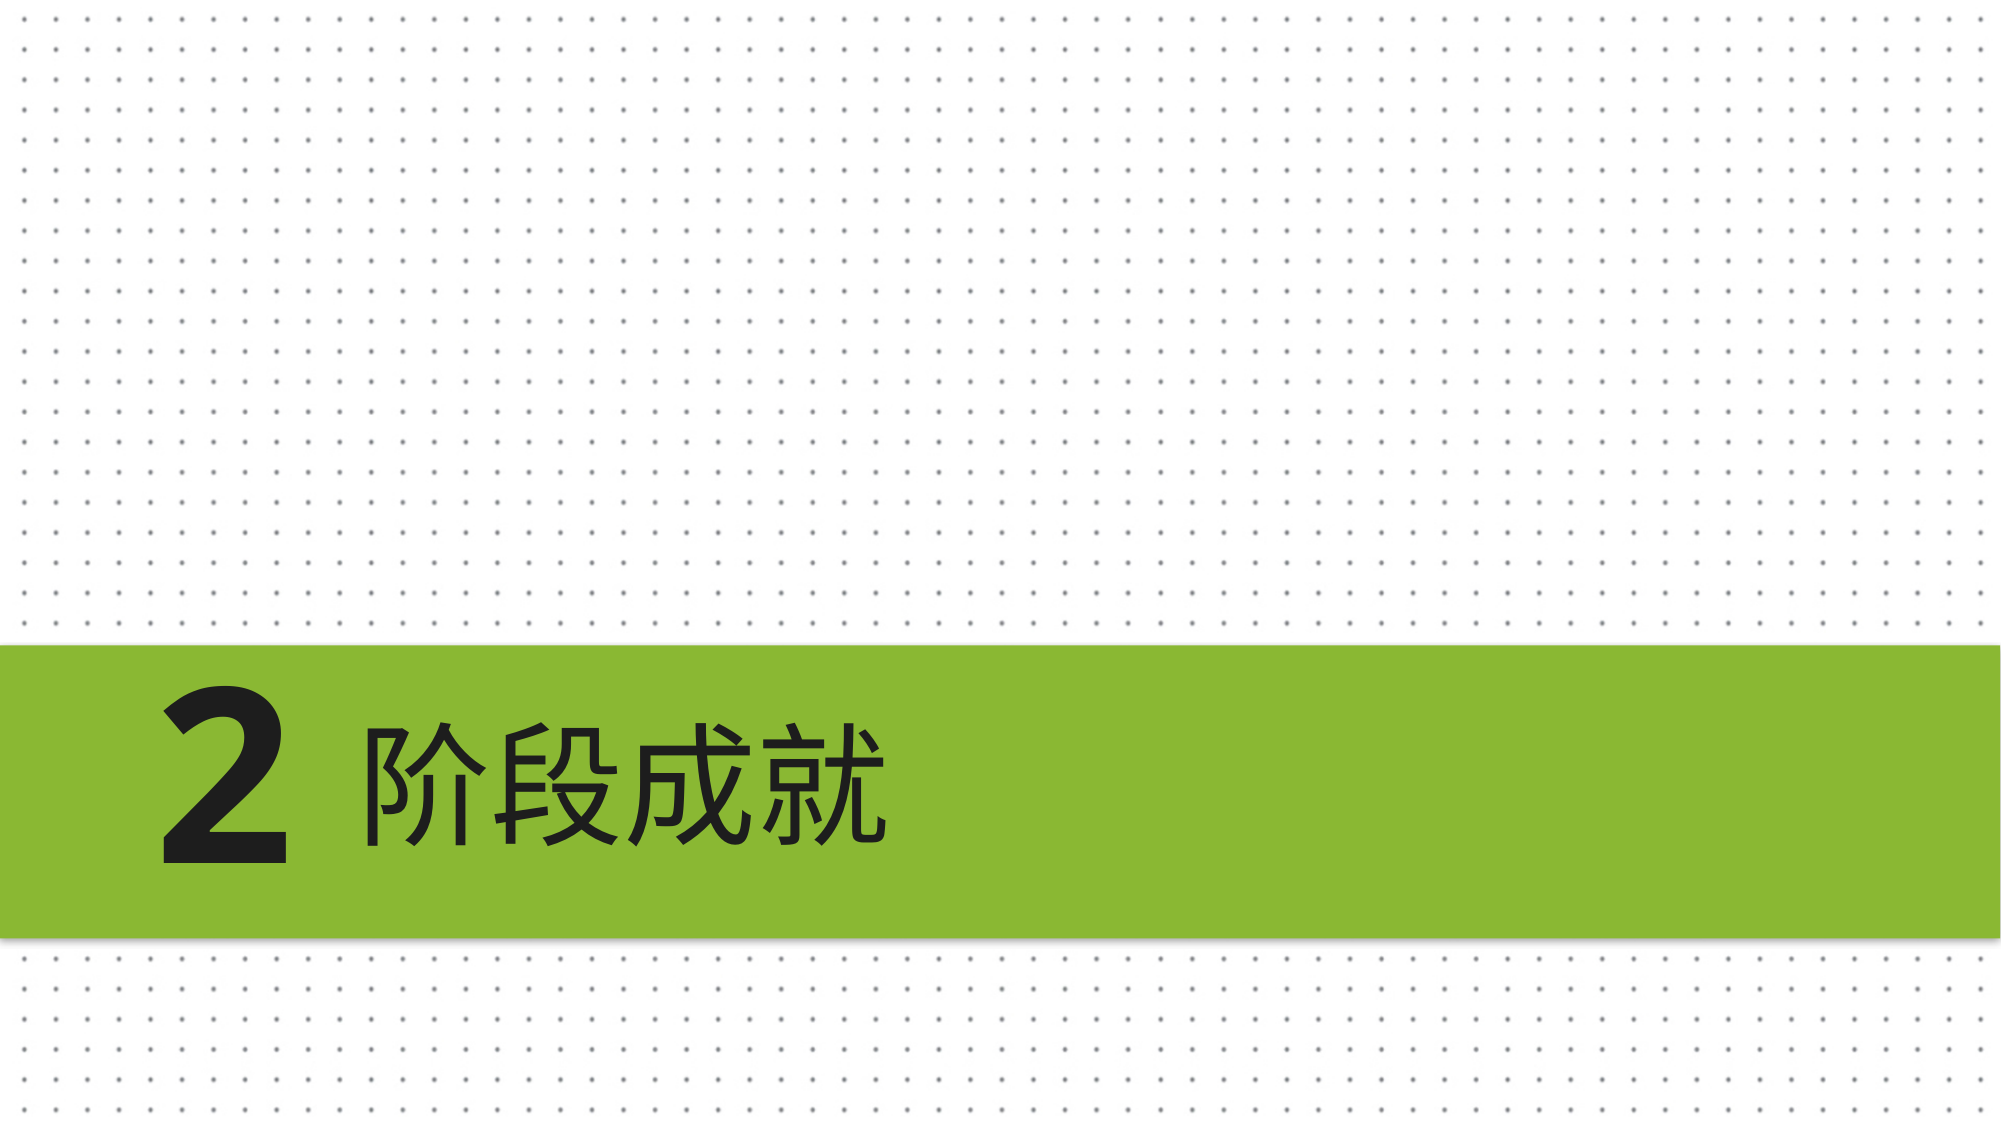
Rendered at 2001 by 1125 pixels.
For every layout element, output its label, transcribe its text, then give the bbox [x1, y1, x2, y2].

text_box 2 [139, 645, 309, 925]
picture [0, 939, 2001, 1125]
text_box 阶段成就 [342, 694, 906, 870]
picture [0, 0, 2001, 645]
text_box [0, 645, 2001, 939]
